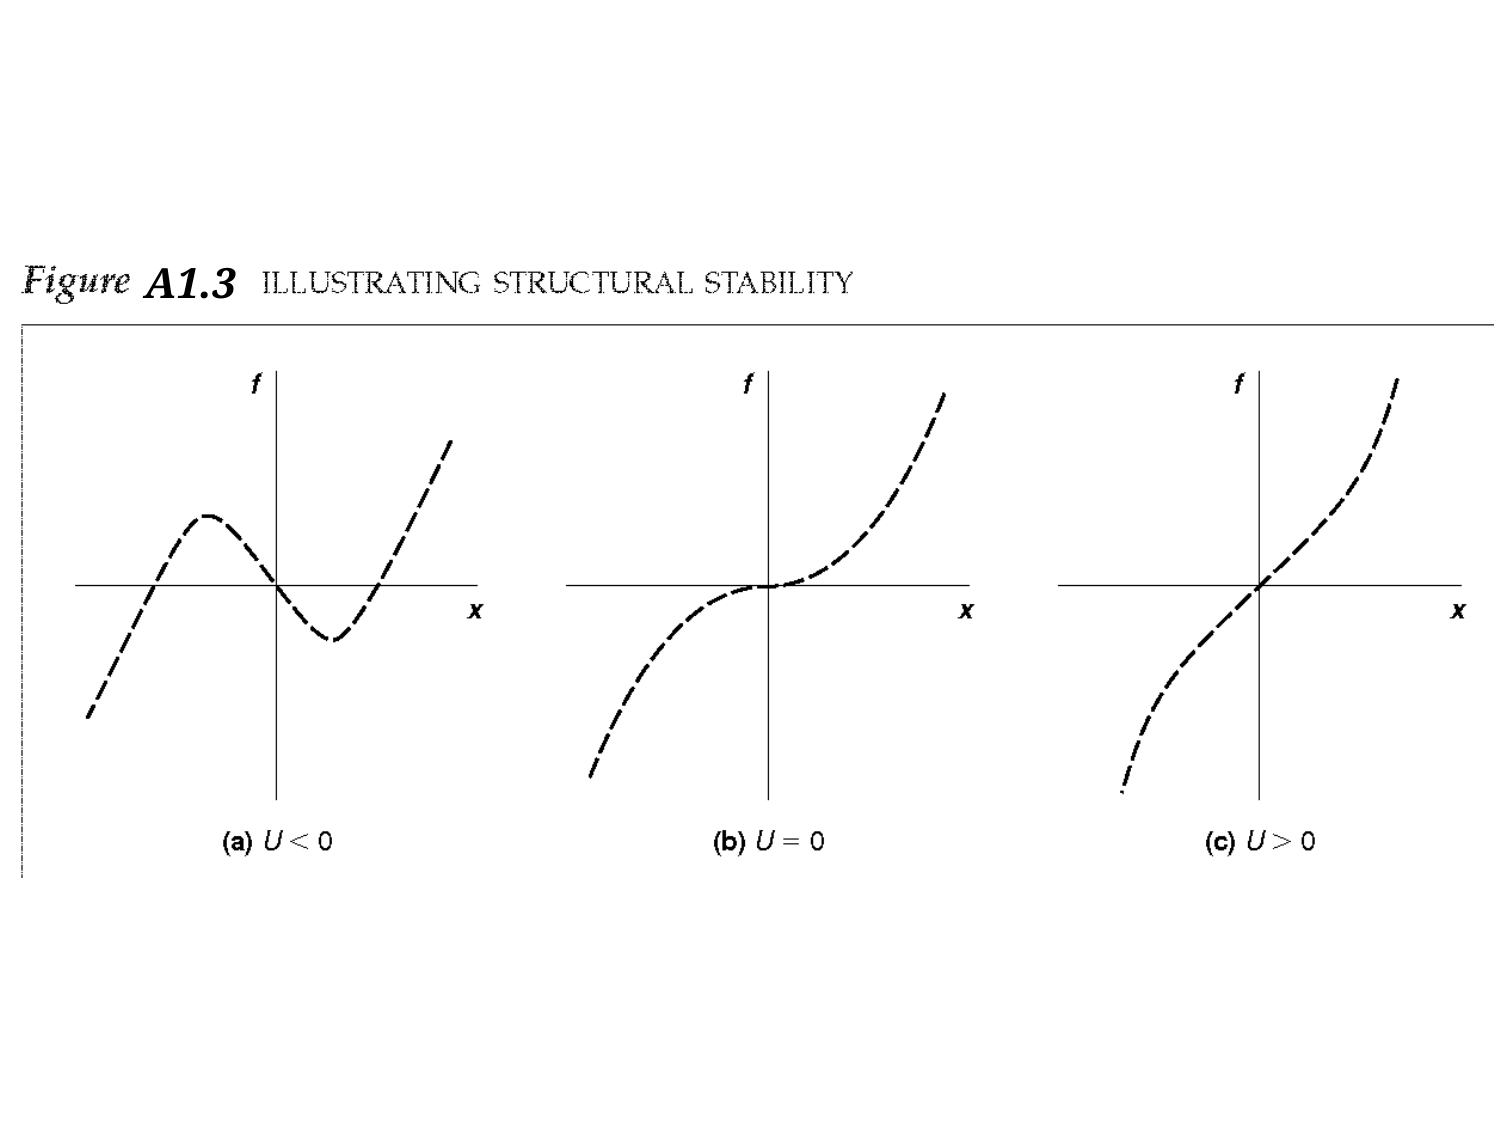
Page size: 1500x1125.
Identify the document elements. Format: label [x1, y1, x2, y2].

picture [0, 249, 1494, 879]
